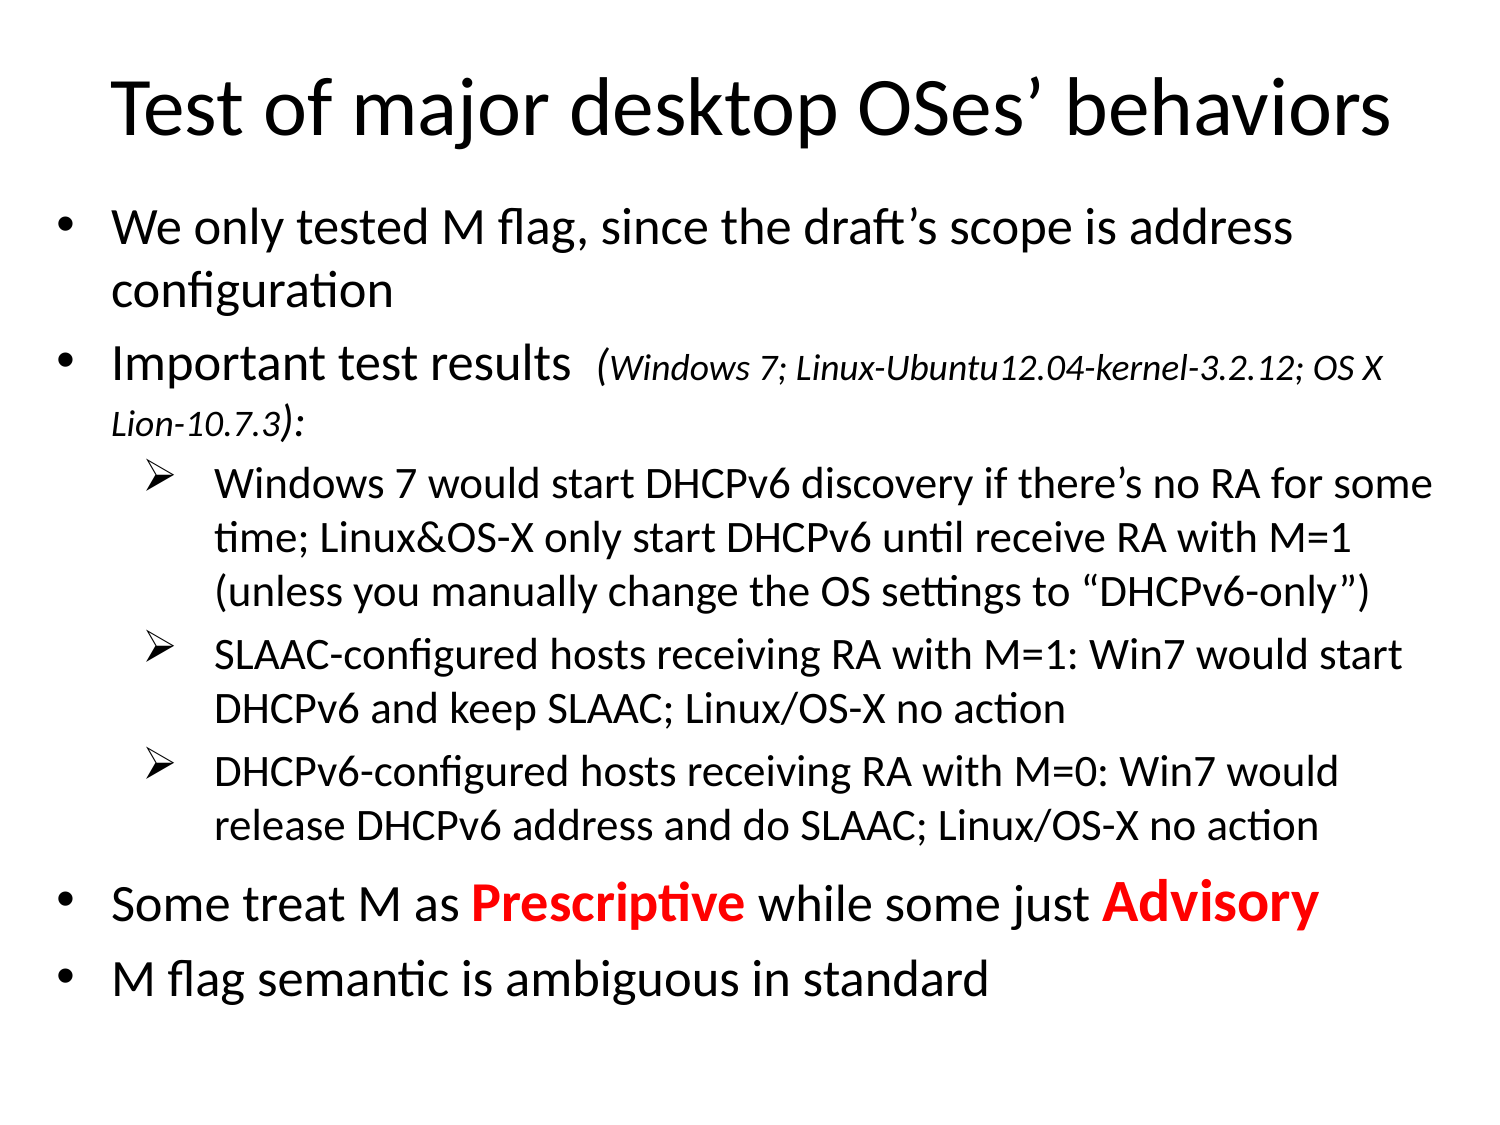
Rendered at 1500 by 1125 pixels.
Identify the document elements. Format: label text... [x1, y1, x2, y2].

list We only tested M flag, since the draft’s scope is address configuration Important test results (Windows 7; Linux-Ubuntu12.04-kernel-3.2.12; OS X Lion-10.7.3): Windows 7 would start DHCPv6 discovery if there’s no RA for some time; Linux&OS-X only start DHCPv6 until receive RA with M=1 (unless you manually change the OS settings to “DHCPv6-only”) SLAAC-configured hosts receiving RA with M=1: Win7 would start DHCPv6 and keep SLAAC; Linux/OS-X no action DHCPv6-configured hosts receiving RA with M=0: Win7 would release DHCPv6 address and do SLAAC; Linux/OS-X no action Some treat M as Prescriptive while some just Advisory M flag semantic is ambiguous in standard [41, 184, 1459, 1048]
title Test of major desktop OSes’ behaviors [76, 30, 1428, 173]
